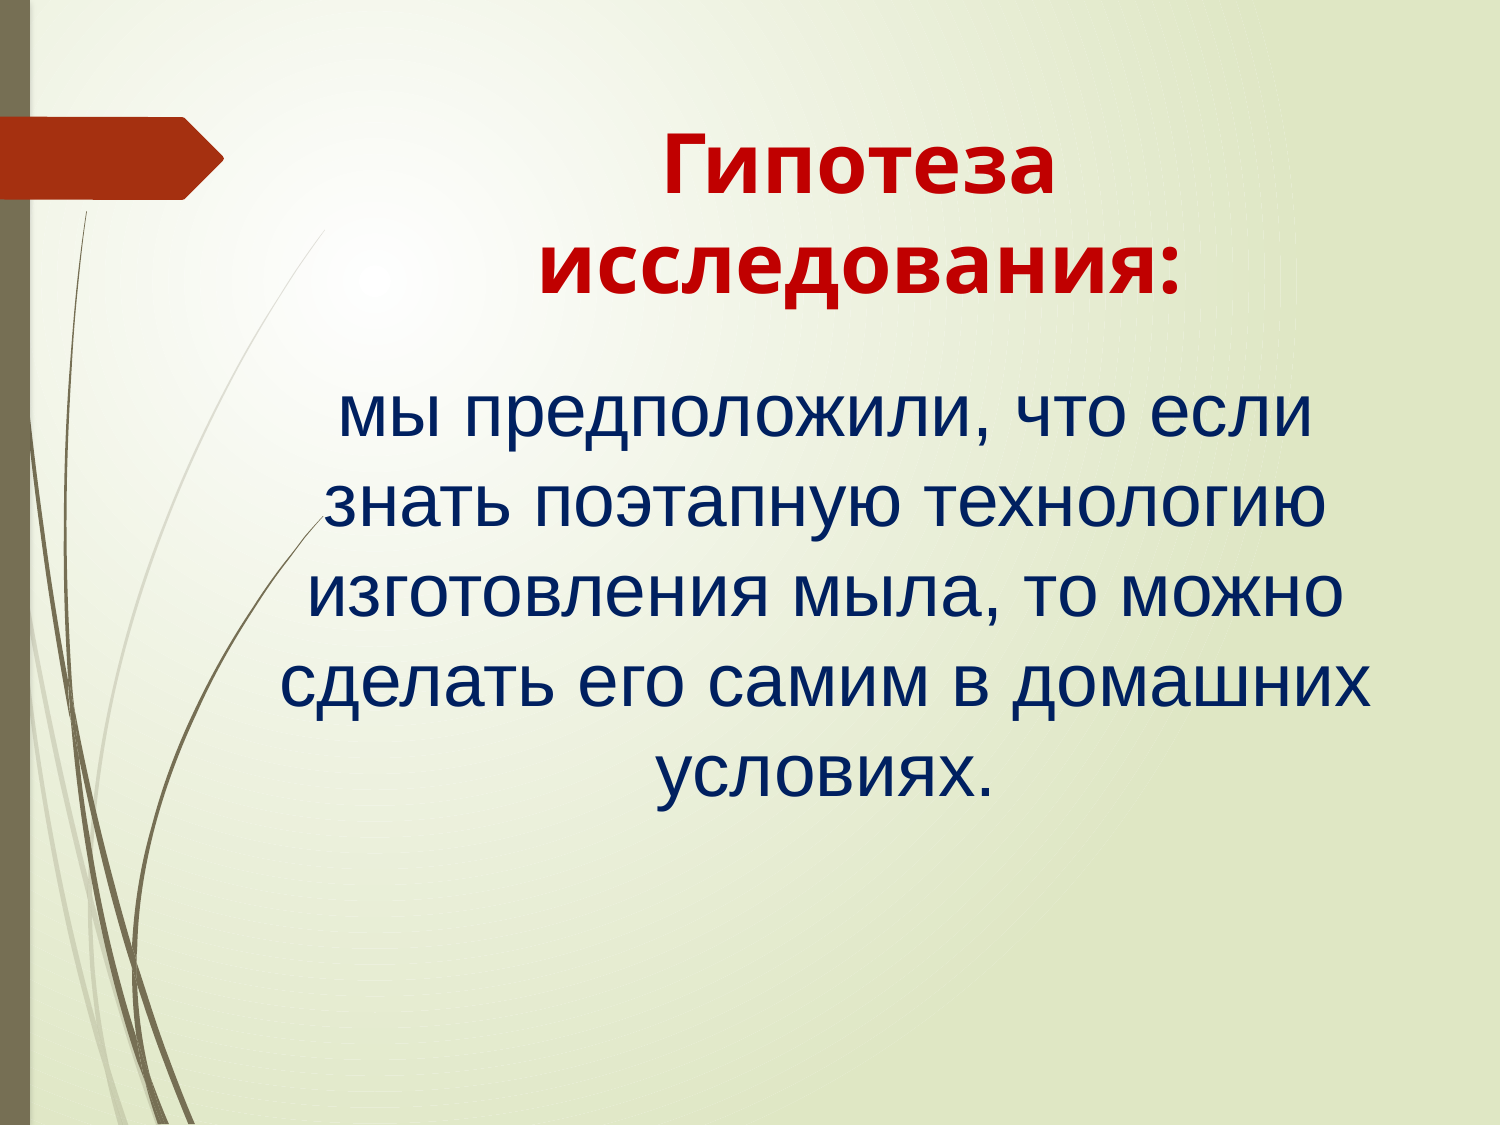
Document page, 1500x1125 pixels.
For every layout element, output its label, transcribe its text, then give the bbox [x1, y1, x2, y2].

title Гипотеза исследования: [319, 102, 1400, 313]
text_box мы предположили, что если знать поэтапную технологию изготовления мыла, то можно сделать его самим в домашних условиях. [222, 353, 1430, 819]
